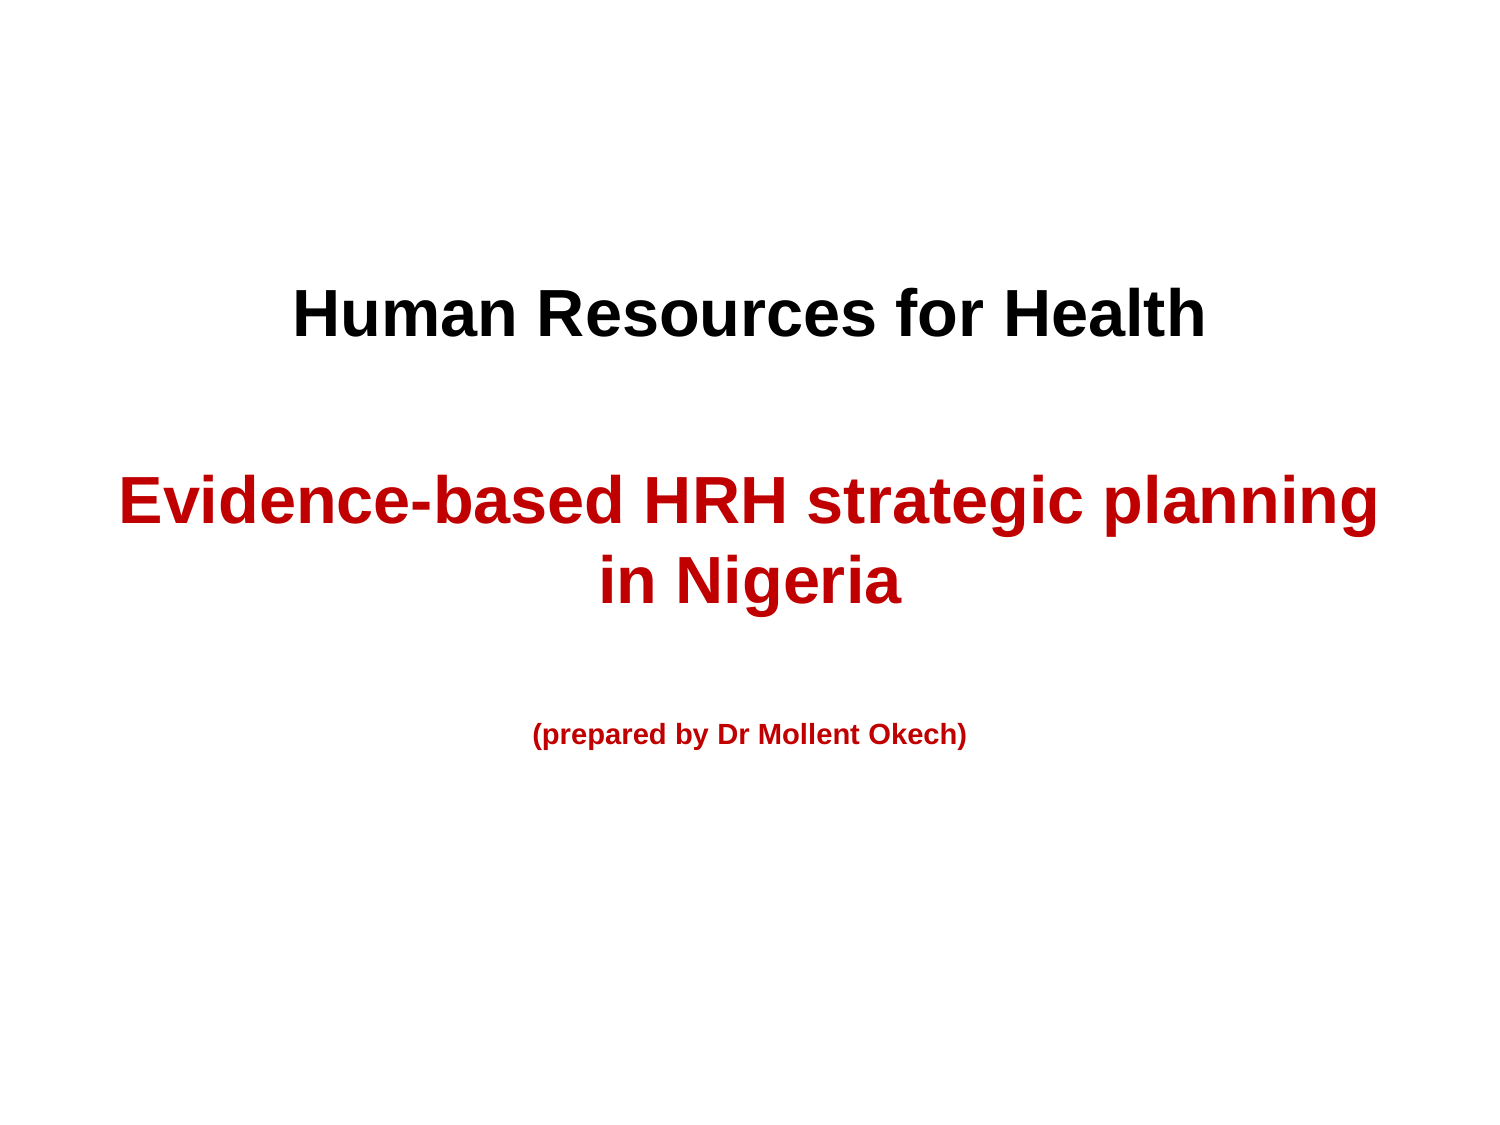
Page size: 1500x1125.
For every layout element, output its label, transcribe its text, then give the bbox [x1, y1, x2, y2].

list Human Resources for Health Evidence-based HRH strategic planning in Nigeria (prepared by Dr Mollent Okech) [75, 262, 1425, 1005]
